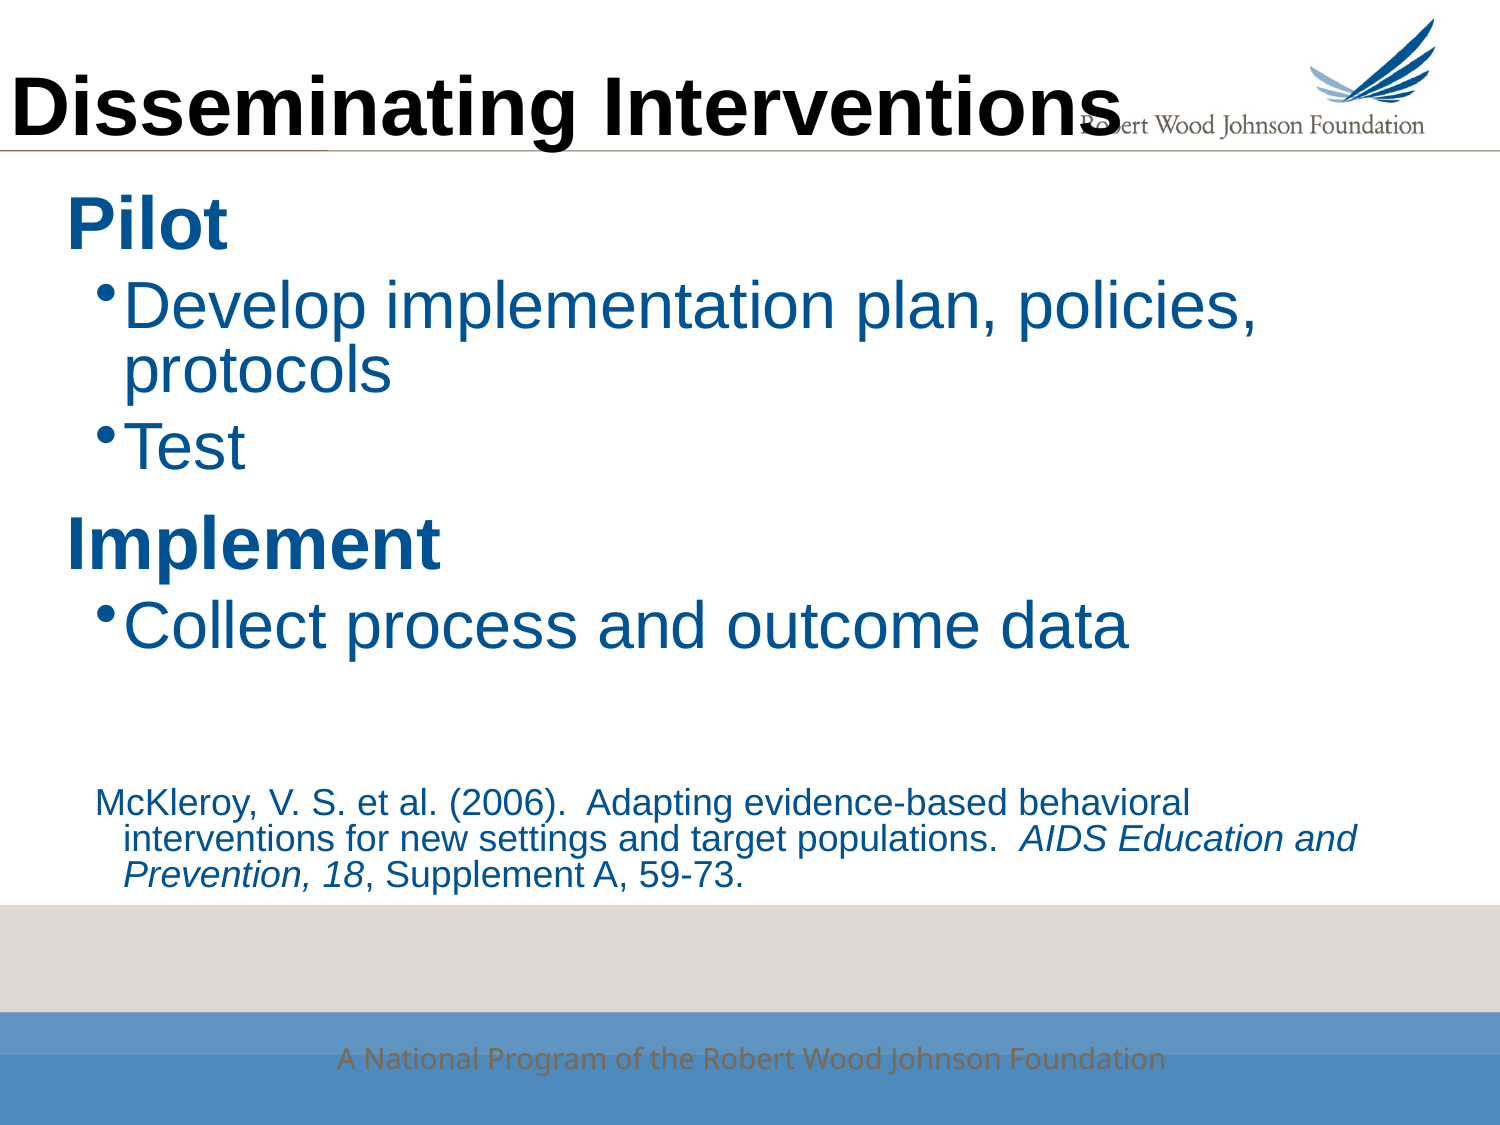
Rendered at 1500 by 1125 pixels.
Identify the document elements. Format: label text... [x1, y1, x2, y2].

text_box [0, 1012, 1500, 1094]
picture [1351, 15, 1438, 142]
list Pilot Develop implementation plan, policies, protocols Test Implement Collect process and outcome data McKleroy, V. S. et al. (2006). Adapting evidence-based behavioral interventions for new settings and target populations. AIDS Education and Prevention, 18, Supplement A, 59-73. [62, 187, 1413, 832]
title Disseminating Interventions [0, 0, 1351, 157]
